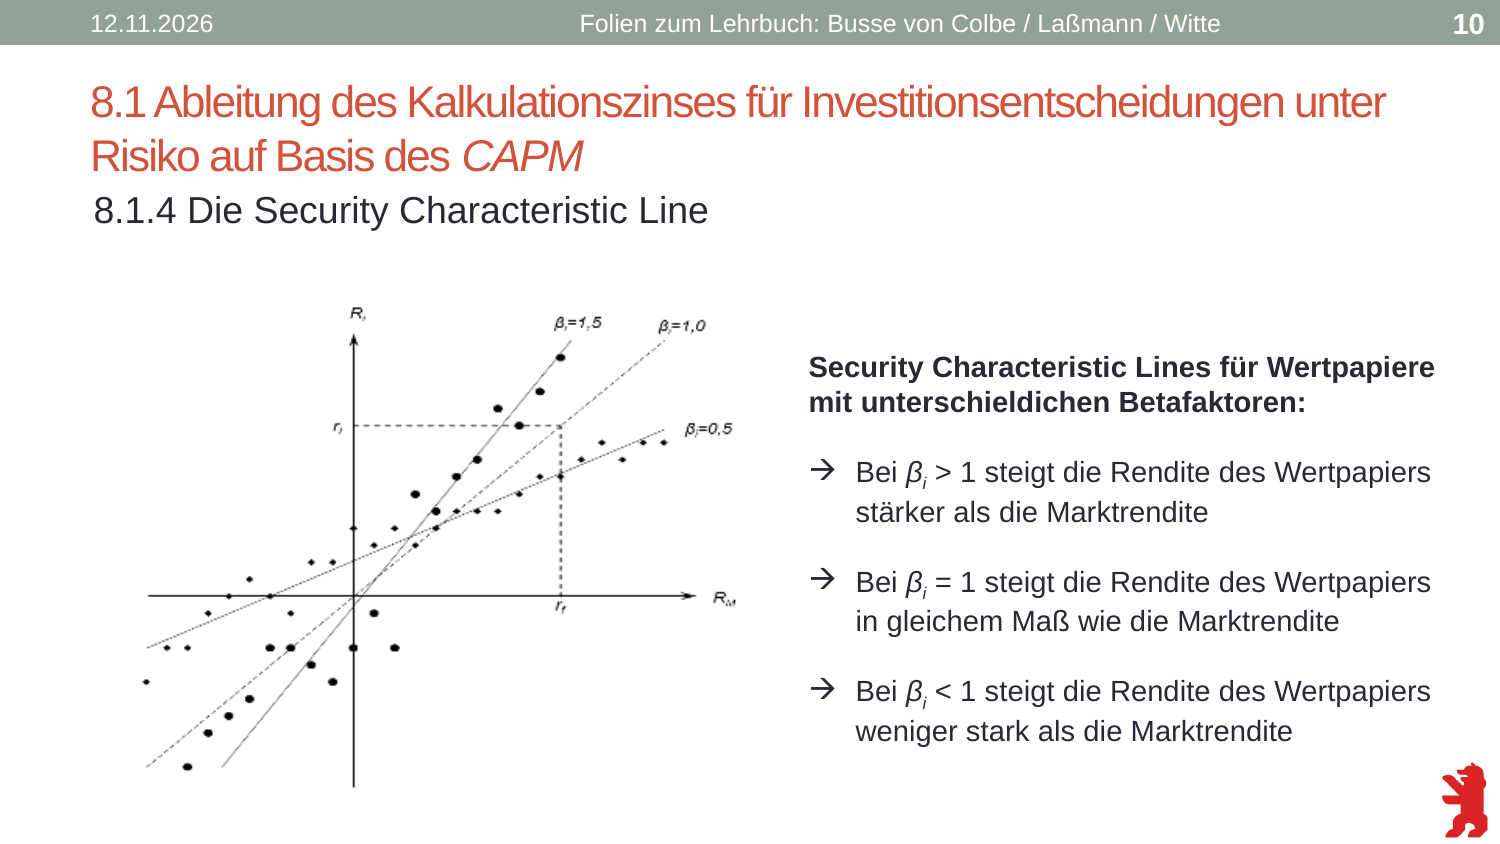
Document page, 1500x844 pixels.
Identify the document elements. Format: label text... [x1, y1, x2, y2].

text_box 8.1.4 Die Security Characteristic Line [78, 178, 725, 239]
picture [79, 264, 785, 823]
picture [1434, 760, 1500, 844]
title 8.1 Ableitung des Kalkulationszinses für Investitionsentscheidungen unter Risiko auf Basis des CAPM [75, 65, 1425, 188]
slide_number 10 [1325, 2, 1500, 43]
footer Folien zum Lehrbuch: Busse von Colbe / Laßmann / Witte [562, 2, 1238, 43]
text_box Security Characteristic Lines für Wertpapiere mit unterschieldichen Betafaktoren: Bei βi > 1 steigt die Rendite des Wertpapiers stärker als die Marktrendite Bei βi = 1 steigt die Rendite des Wertpapiers in gleichem Maß wie die Marktrendite Bei βi < 1 steigt die Rendite des Wertpapiers weniger stark als die Marktrendite [793, 341, 1478, 755]
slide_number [75, 2, 550, 43]
